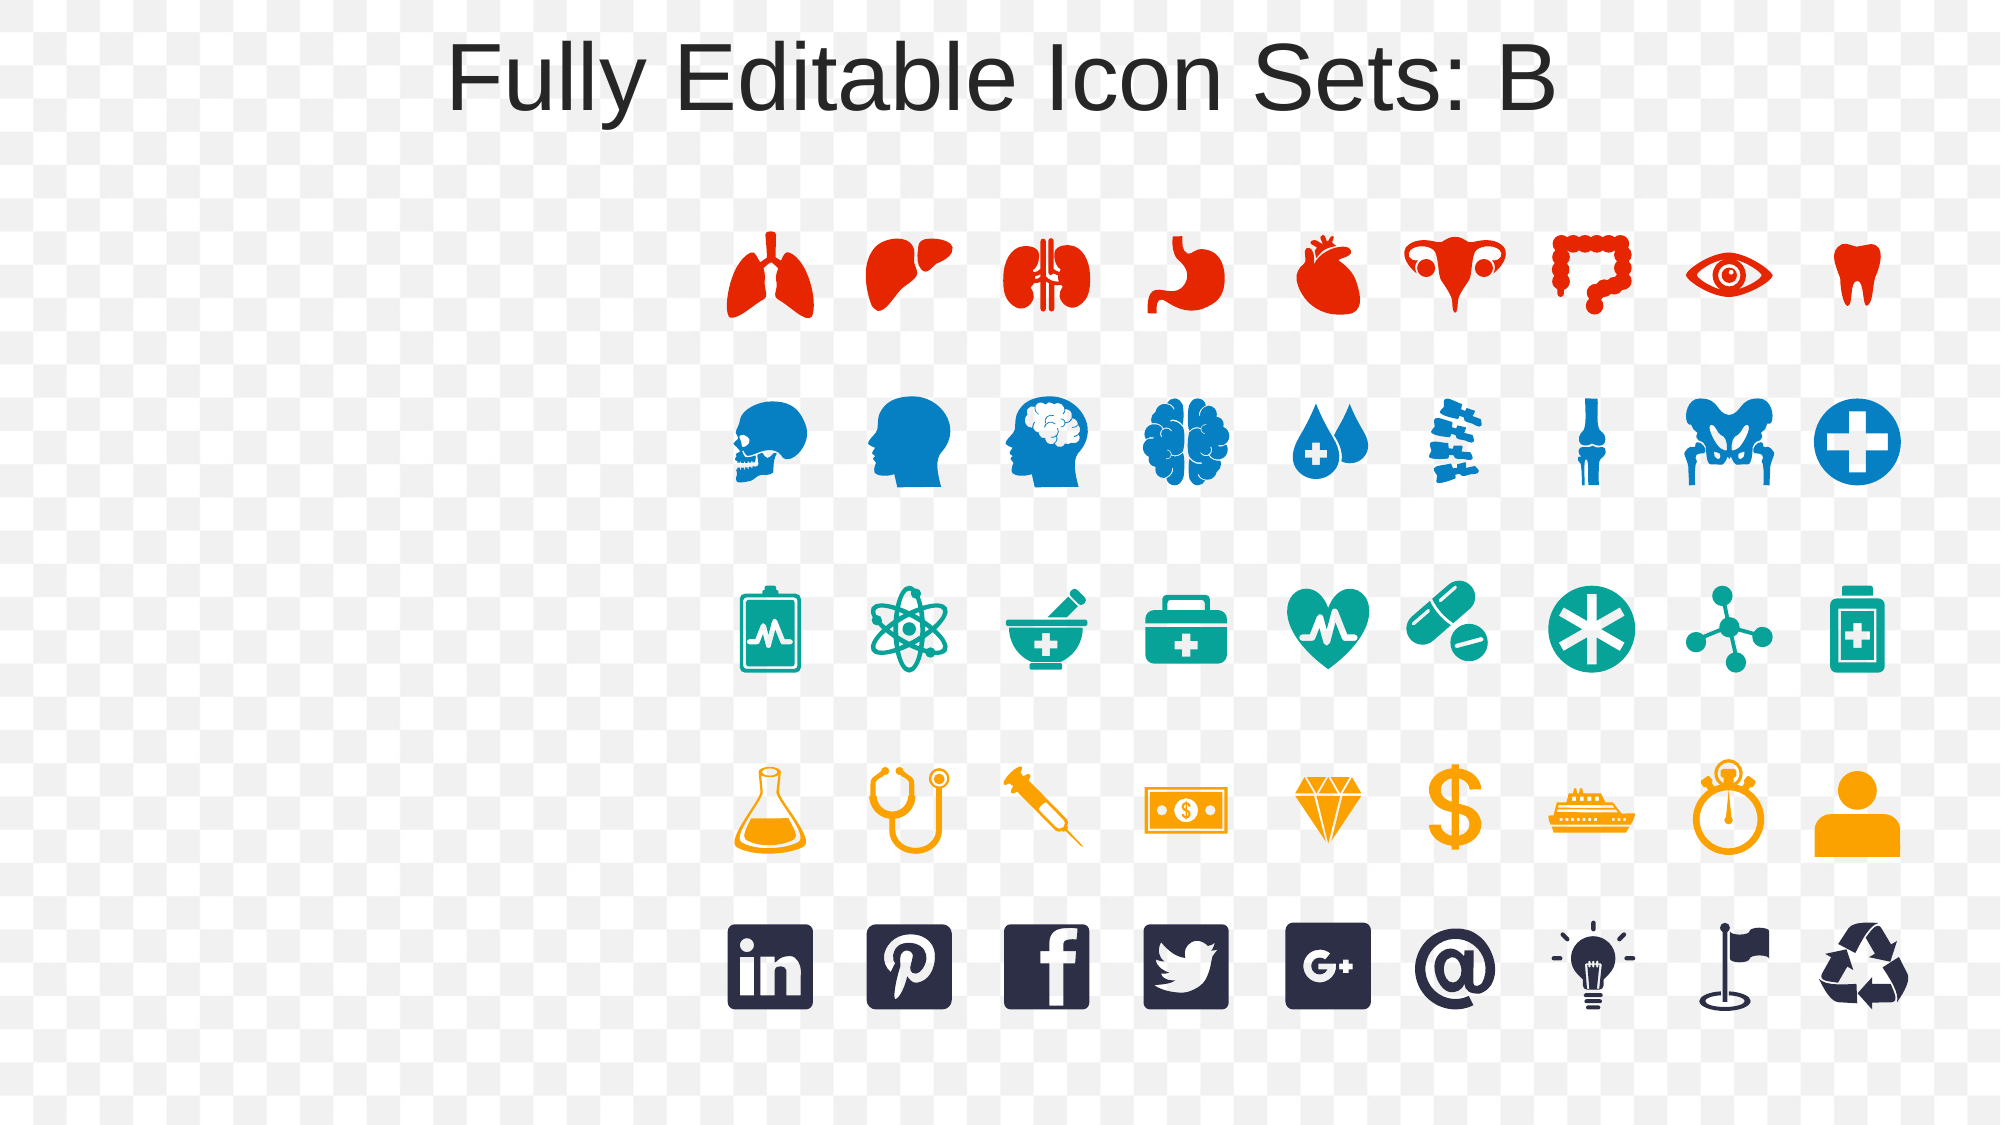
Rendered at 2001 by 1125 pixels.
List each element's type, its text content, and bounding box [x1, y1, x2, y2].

text_box [1449, 622, 1489, 663]
text_box [1623, 955, 1637, 962]
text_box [1428, 398, 1482, 486]
text_box [1569, 935, 1617, 1011]
text_box [1403, 235, 1507, 316]
text_box [1405, 579, 1477, 646]
text_box [733, 765, 808, 855]
text_box [1812, 397, 1902, 487]
text_box [1144, 593, 1228, 625]
text_box [732, 400, 809, 484]
text_box [1291, 400, 1370, 481]
text_box [1427, 763, 1483, 851]
text_box [1698, 921, 1771, 1012]
text_box [865, 923, 953, 1011]
text_box [1836, 769, 1878, 811]
text_box [1818, 921, 1910, 1013]
text_box [1004, 587, 1089, 671]
text_box [1002, 237, 1092, 313]
text_box [1833, 242, 1882, 308]
text_box [868, 765, 951, 855]
text_box [1559, 931, 1571, 943]
text_box [1142, 923, 1230, 1011]
text_box [1002, 765, 1085, 848]
text_box [1144, 786, 1229, 835]
text_box [1683, 397, 1776, 487]
text_box [1684, 251, 1775, 299]
text_box [1684, 584, 1774, 674]
text_box [1813, 813, 1902, 858]
text_box [738, 584, 802, 674]
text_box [868, 396, 951, 488]
text_box [725, 230, 815, 320]
text_box [1616, 931, 1628, 943]
text_box [1003, 923, 1091, 1011]
text_box [1691, 758, 1766, 856]
text_box [1547, 787, 1637, 834]
text_box [1004, 395, 1089, 489]
text_box [1286, 587, 1371, 671]
text_box [1413, 927, 1497, 1011]
text_box [1576, 397, 1607, 487]
text_box [1550, 955, 1564, 962]
text_box [1293, 775, 1364, 844]
text_box [1144, 626, 1228, 665]
text_box [864, 237, 954, 312]
text_box [1284, 921, 1372, 1011]
text_box [1295, 233, 1362, 316]
text_box [1141, 397, 1231, 487]
list Fully Editable Icon Sets: B [53, 20, 1952, 140]
text_box [726, 923, 814, 1011]
text_box [869, 584, 949, 674]
text_box [1550, 233, 1633, 316]
picture [0, 0, 2001, 1125]
text_box [1829, 584, 1886, 674]
text_box [1590, 919, 1597, 933]
text_box [1146, 235, 1226, 315]
text_box [1547, 584, 1637, 674]
